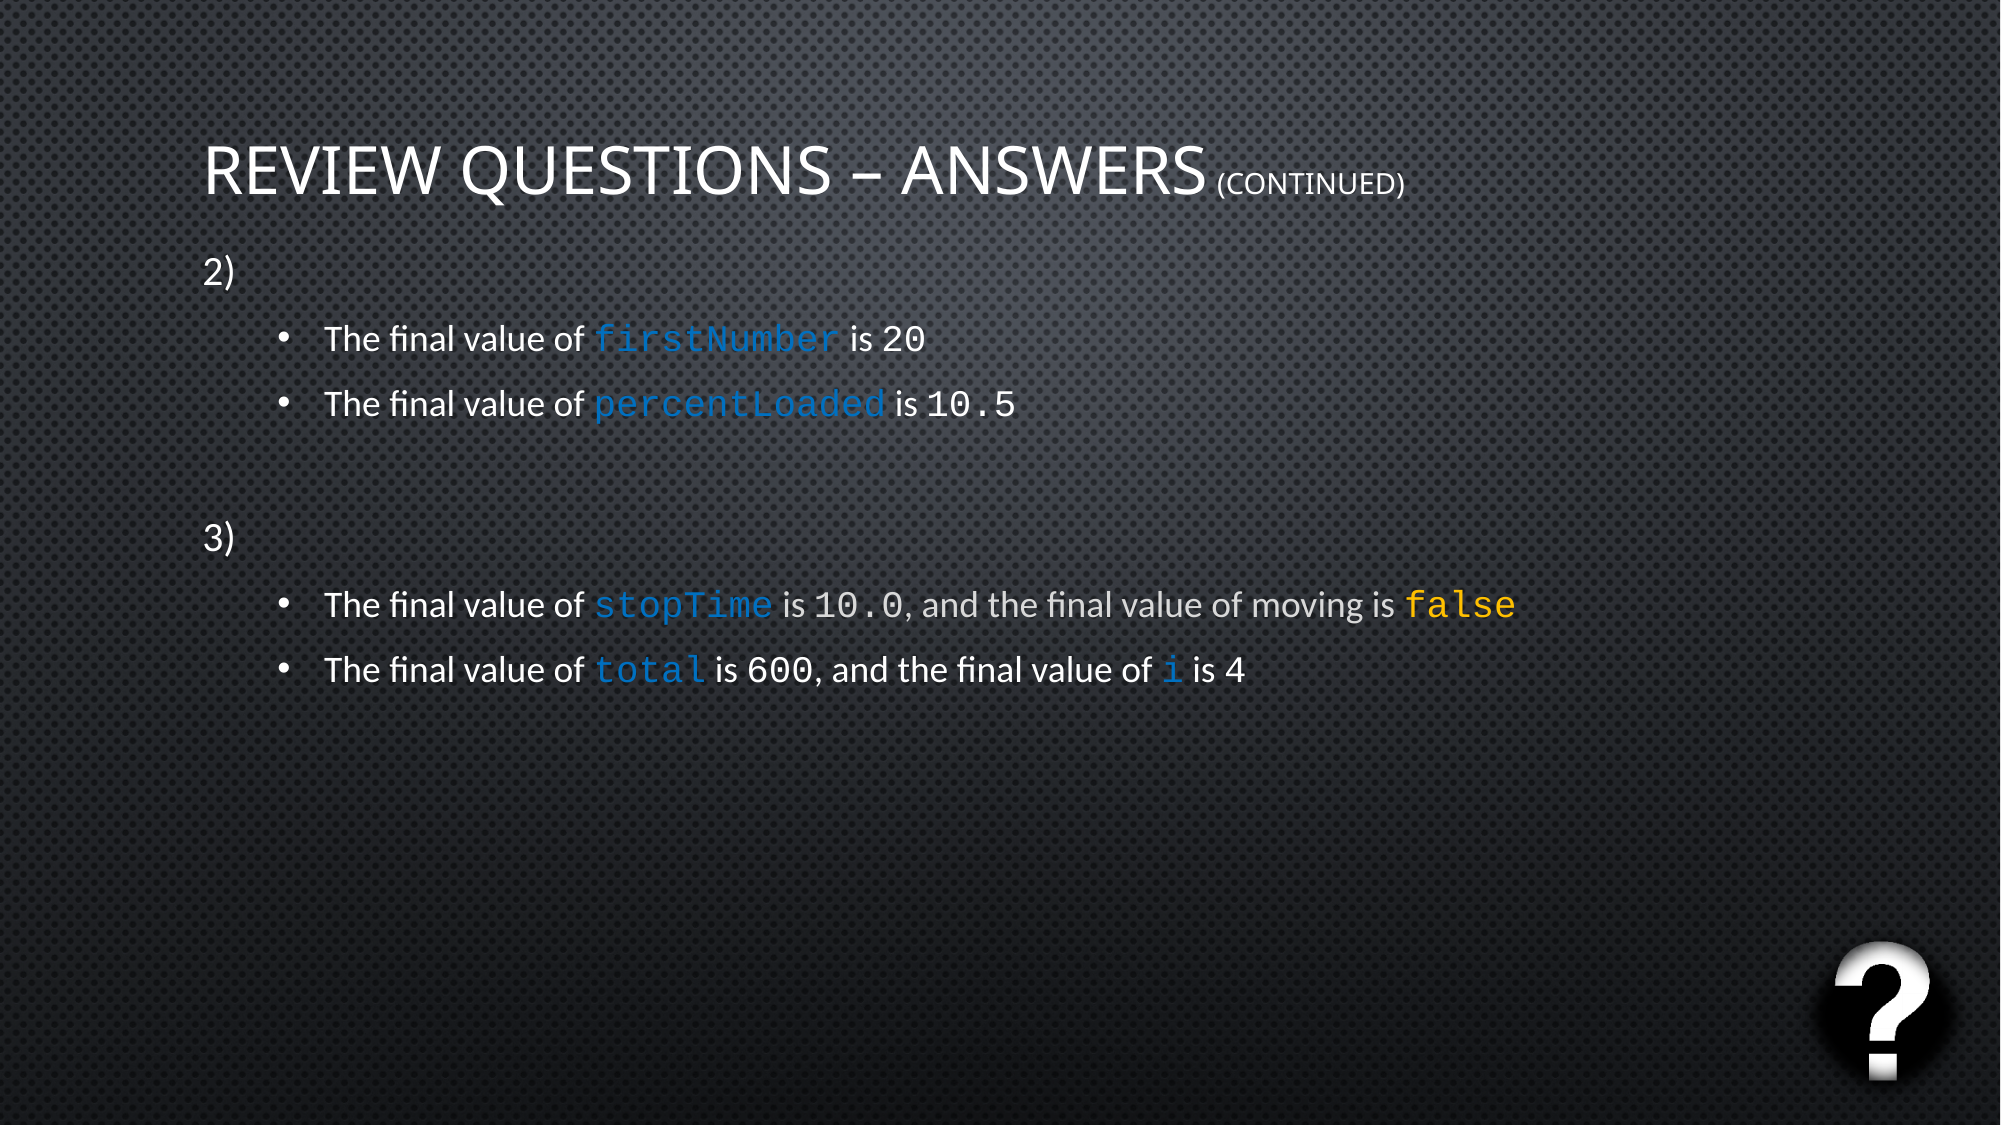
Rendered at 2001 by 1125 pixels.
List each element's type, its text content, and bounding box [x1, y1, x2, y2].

list The final value of firstNumber is 20 The final value of percentLoaded is 10.5 The final value of stopTime is 10.0, and the final value of moving is false The final value of total is 600, and the final value of i is 4 [187, 236, 1813, 950]
title Review Questions – answers (Continued) [187, 99, 1813, 236]
picture [1795, 921, 1974, 1100]
